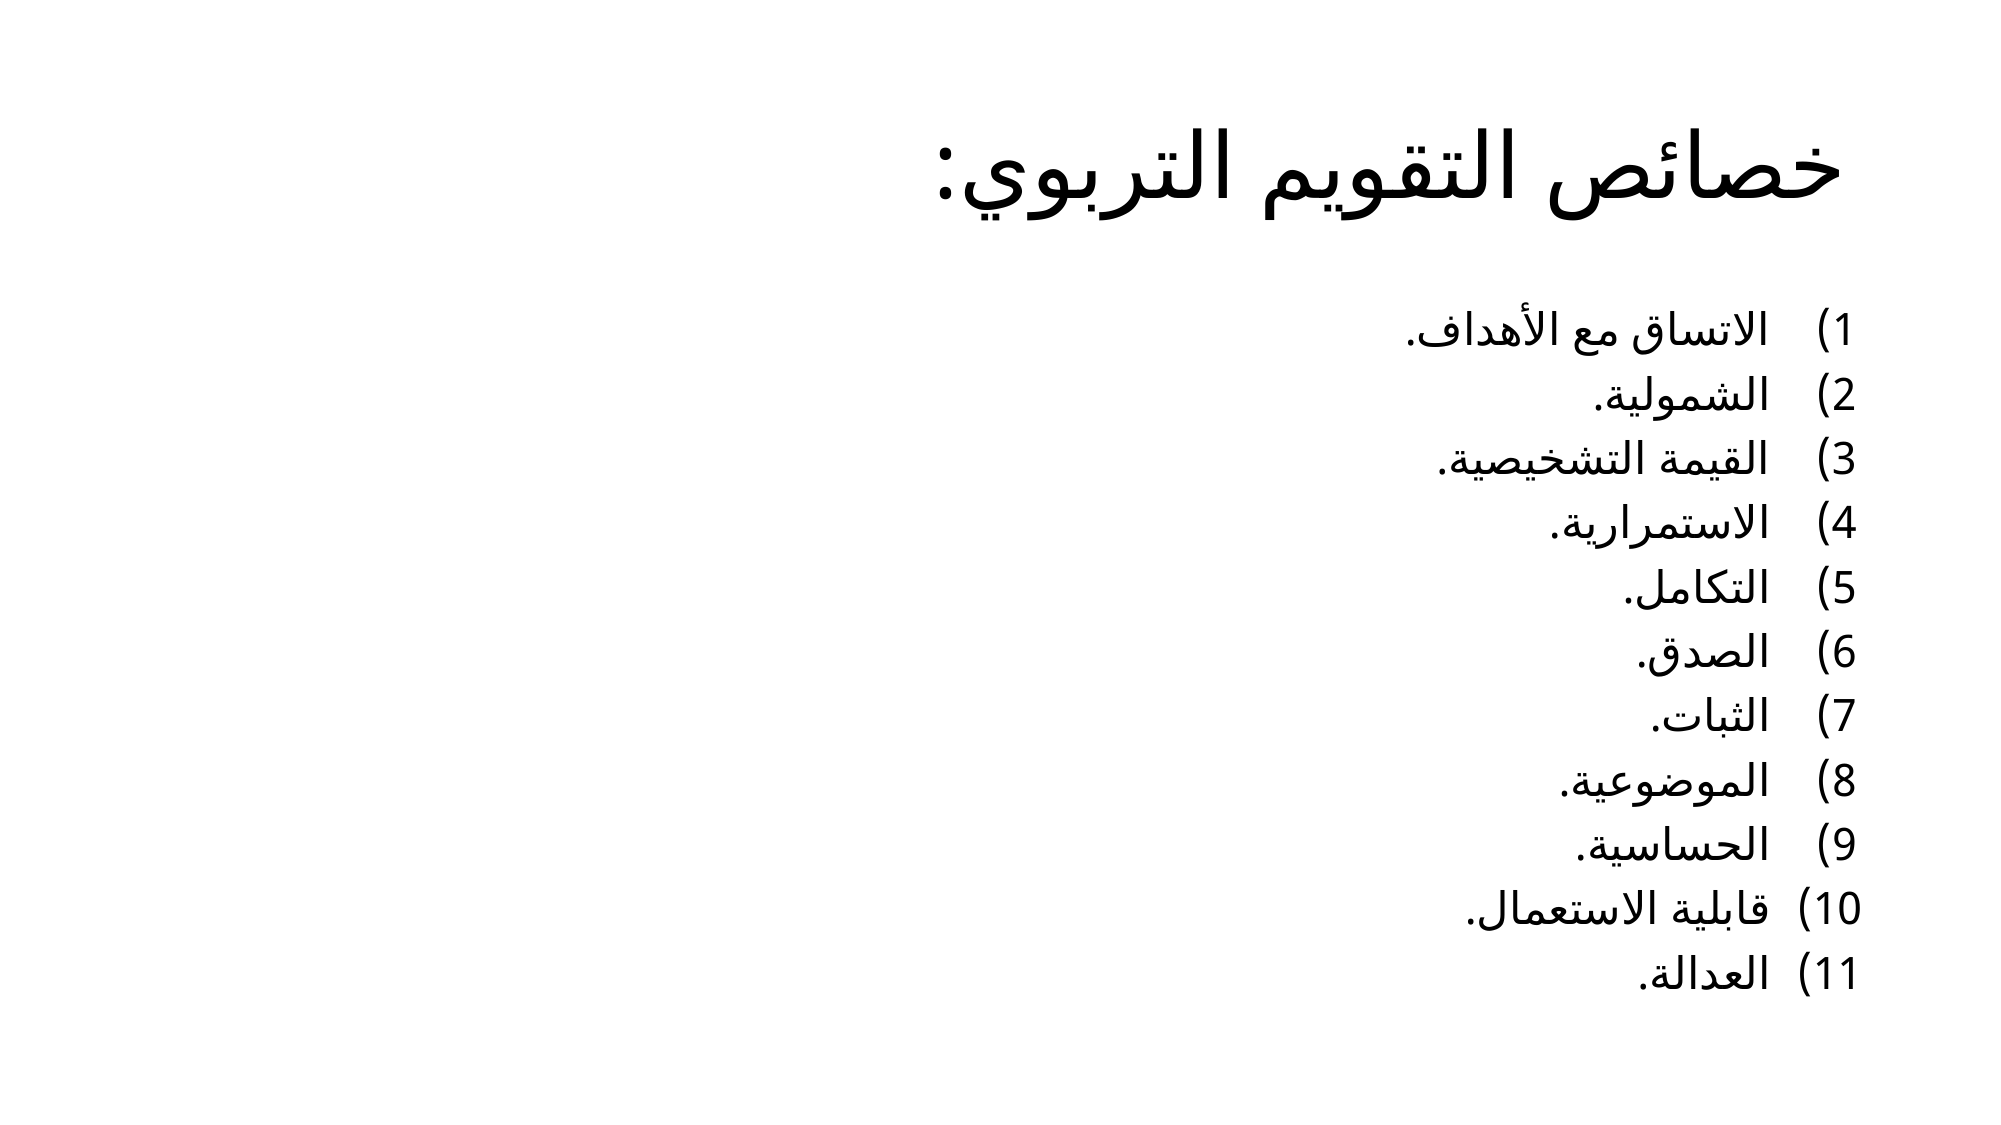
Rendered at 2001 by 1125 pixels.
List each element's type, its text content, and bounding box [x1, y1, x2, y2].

list الاتساق مع الأهداف. الشمولية. القيمة التشخيصية. الاستمرارية. التكامل. الصدق. الثبات. الموضوعية. الحساسية. قابلية الاستعمال. العدالة. [137, 299, 1863, 1014]
title خصائص التقويم التربوي: [137, 59, 1863, 278]
